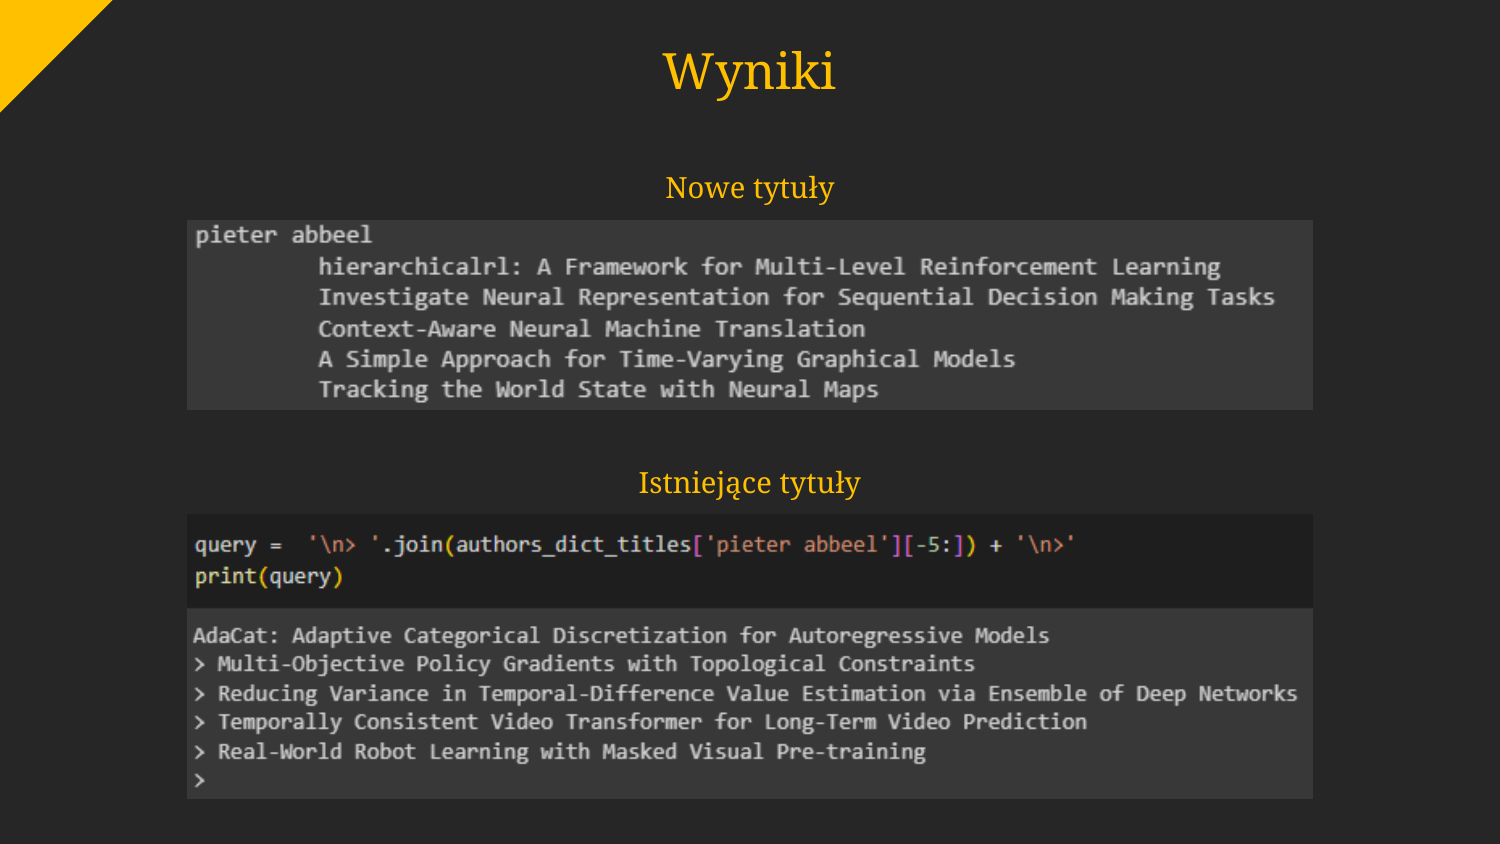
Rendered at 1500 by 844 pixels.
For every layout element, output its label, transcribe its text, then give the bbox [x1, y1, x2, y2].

picture [187, 220, 1313, 410]
text_box Nowe tytuły [503, 154, 996, 218]
picture [187, 514, 1313, 799]
text_box Istniejące tytuły [503, 449, 996, 513]
text_box [0, 0, 113, 113]
text_box Wyniki [9, 33, 1499, 105]
